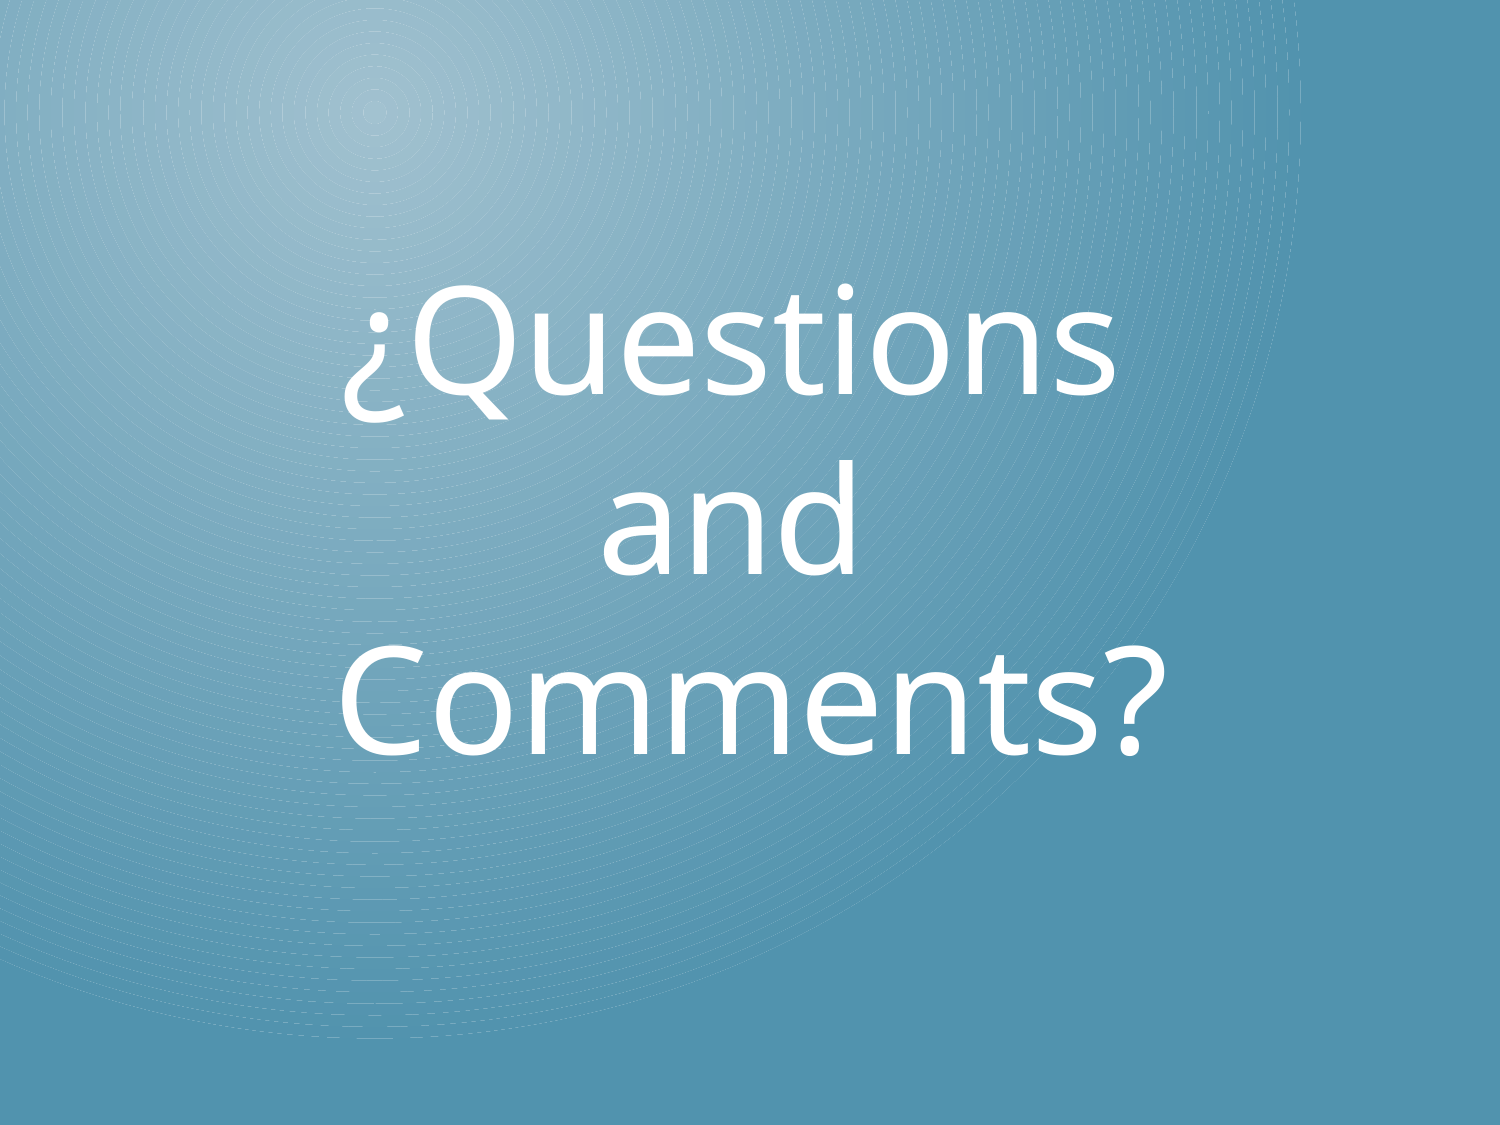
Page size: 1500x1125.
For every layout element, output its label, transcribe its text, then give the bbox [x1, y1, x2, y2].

text_box ¿Questions and Comments? [319, 237, 1183, 793]
